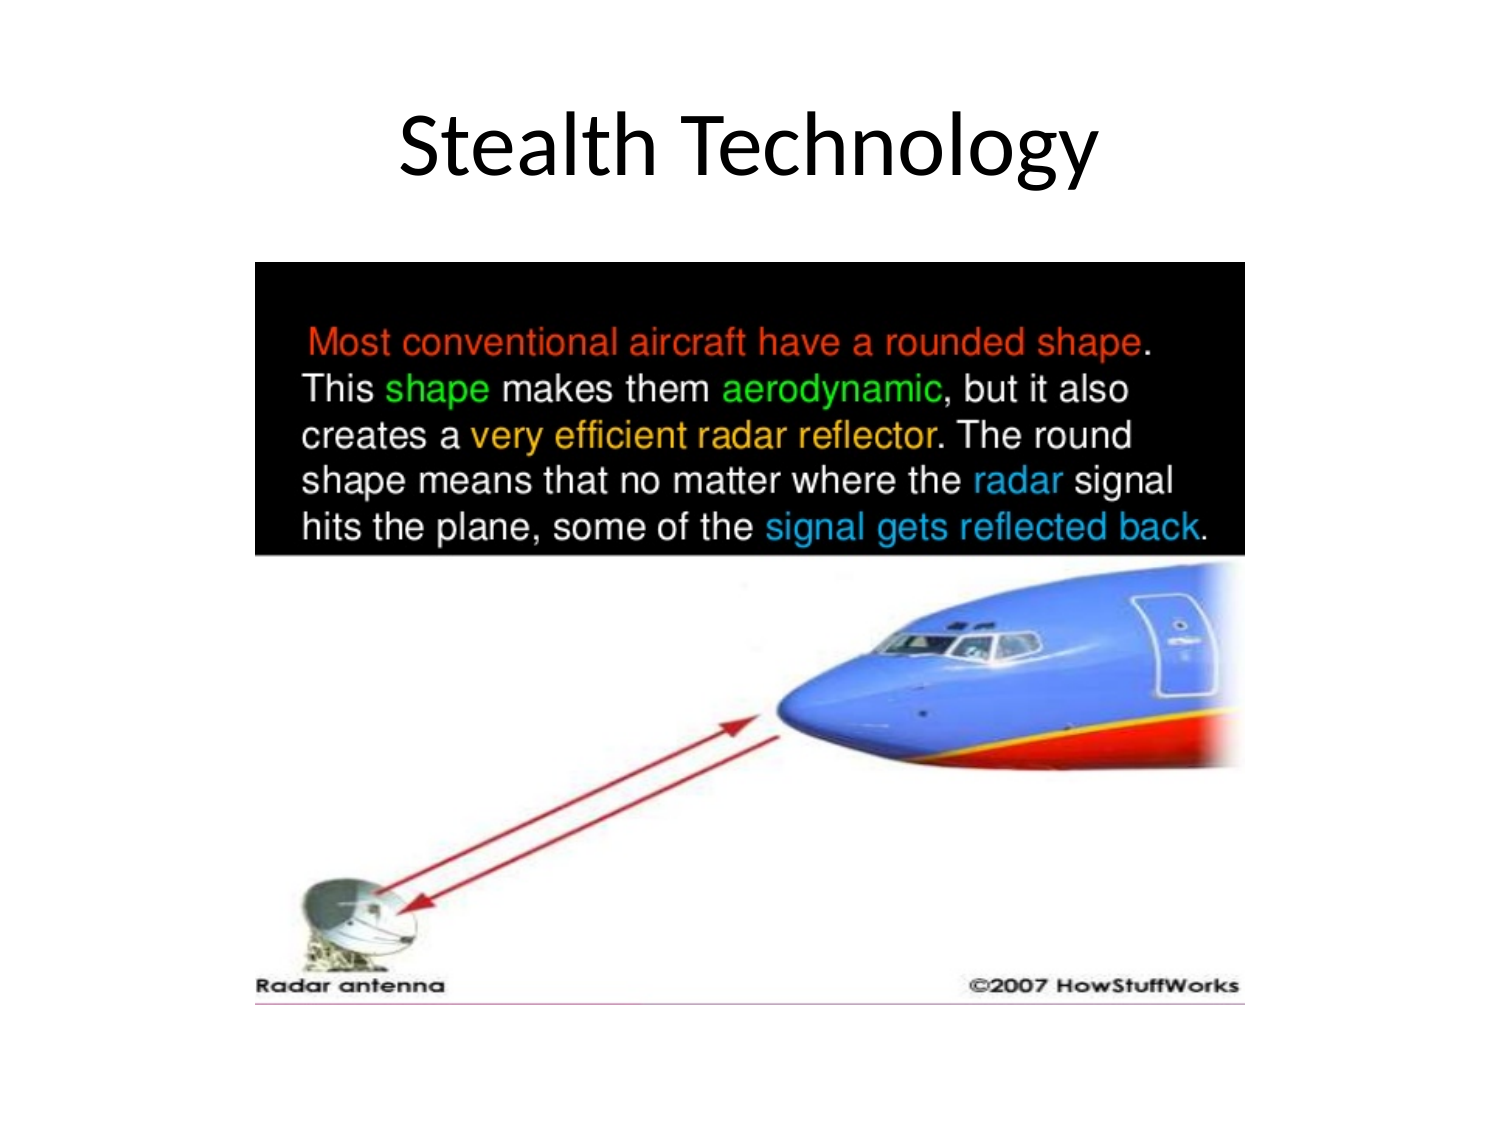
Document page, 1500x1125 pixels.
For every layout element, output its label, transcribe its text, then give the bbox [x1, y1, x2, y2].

title Stealth Technology [75, 45, 1425, 233]
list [74, 262, 1426, 1006]
